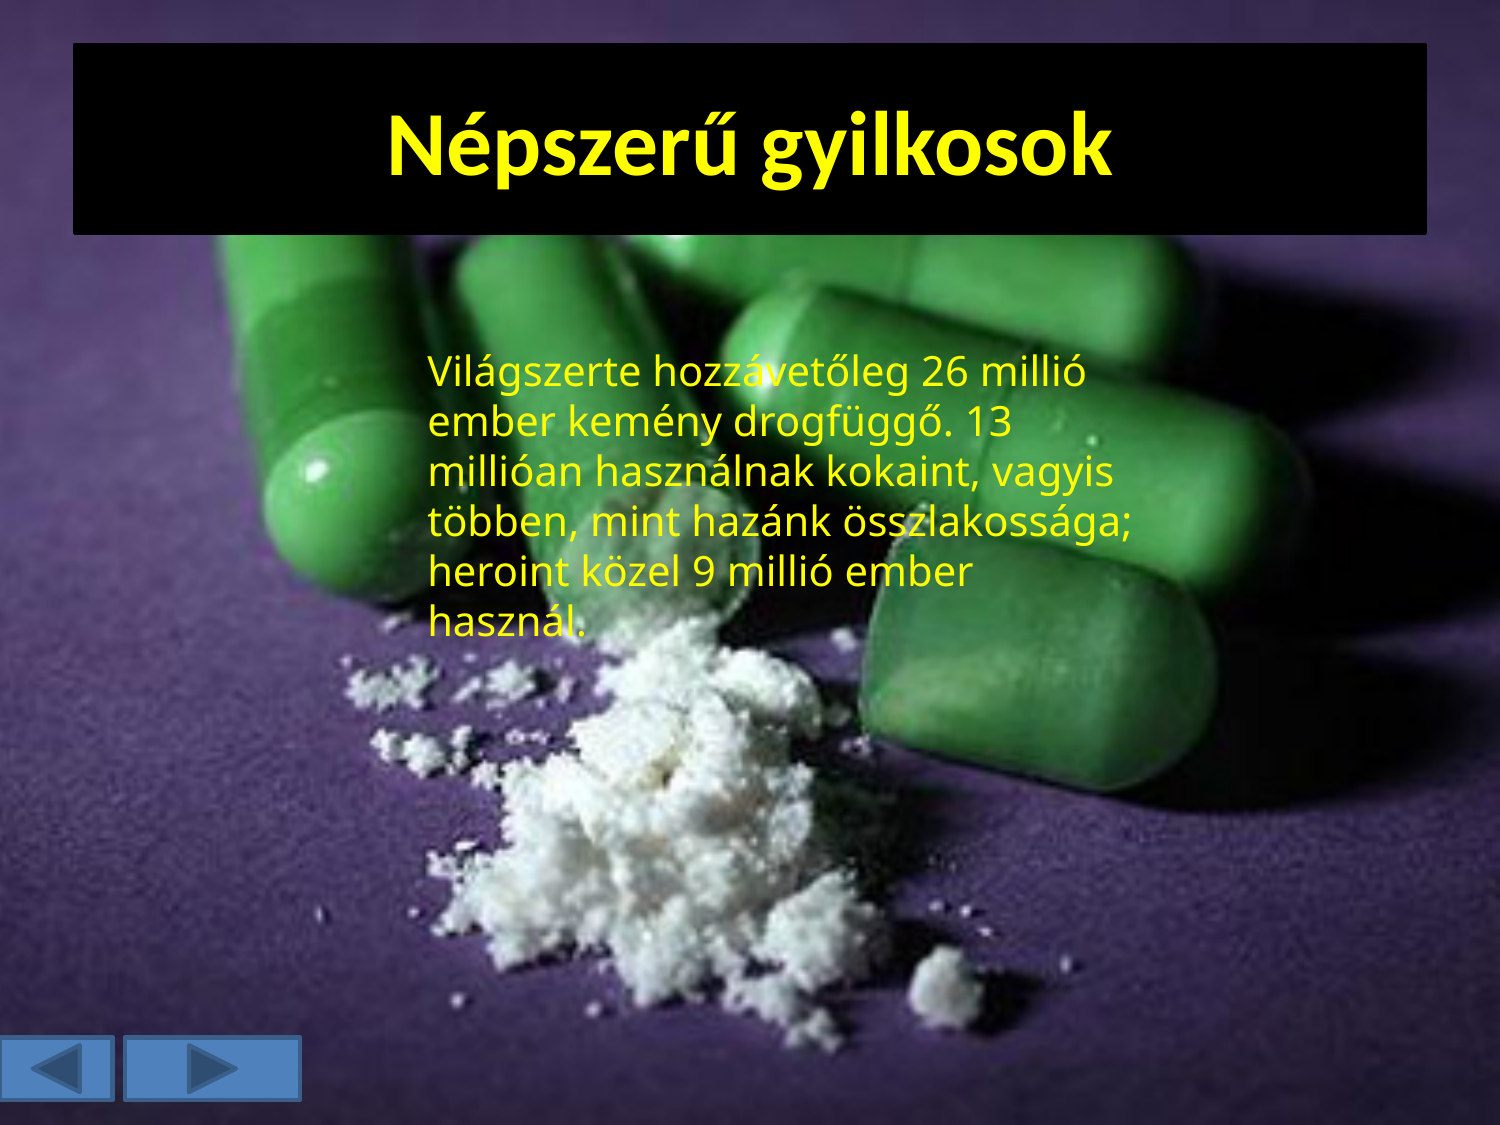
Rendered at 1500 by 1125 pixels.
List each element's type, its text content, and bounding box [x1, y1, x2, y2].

text_box [123, 1035, 302, 1102]
title Népszerű gyilkosok [73, 43, 1427, 235]
picture [0, 0, 1500, 1125]
text_box Világszerte hozzávetőleg 26 millió ember kemény drogfüggő. 13 millióan használnak kokaint, vagyis többen, mint hazánk összlakossága; heroint közel 9 millió ember használ. [412, 337, 1163, 653]
text_box [0, 1035, 115, 1102]
